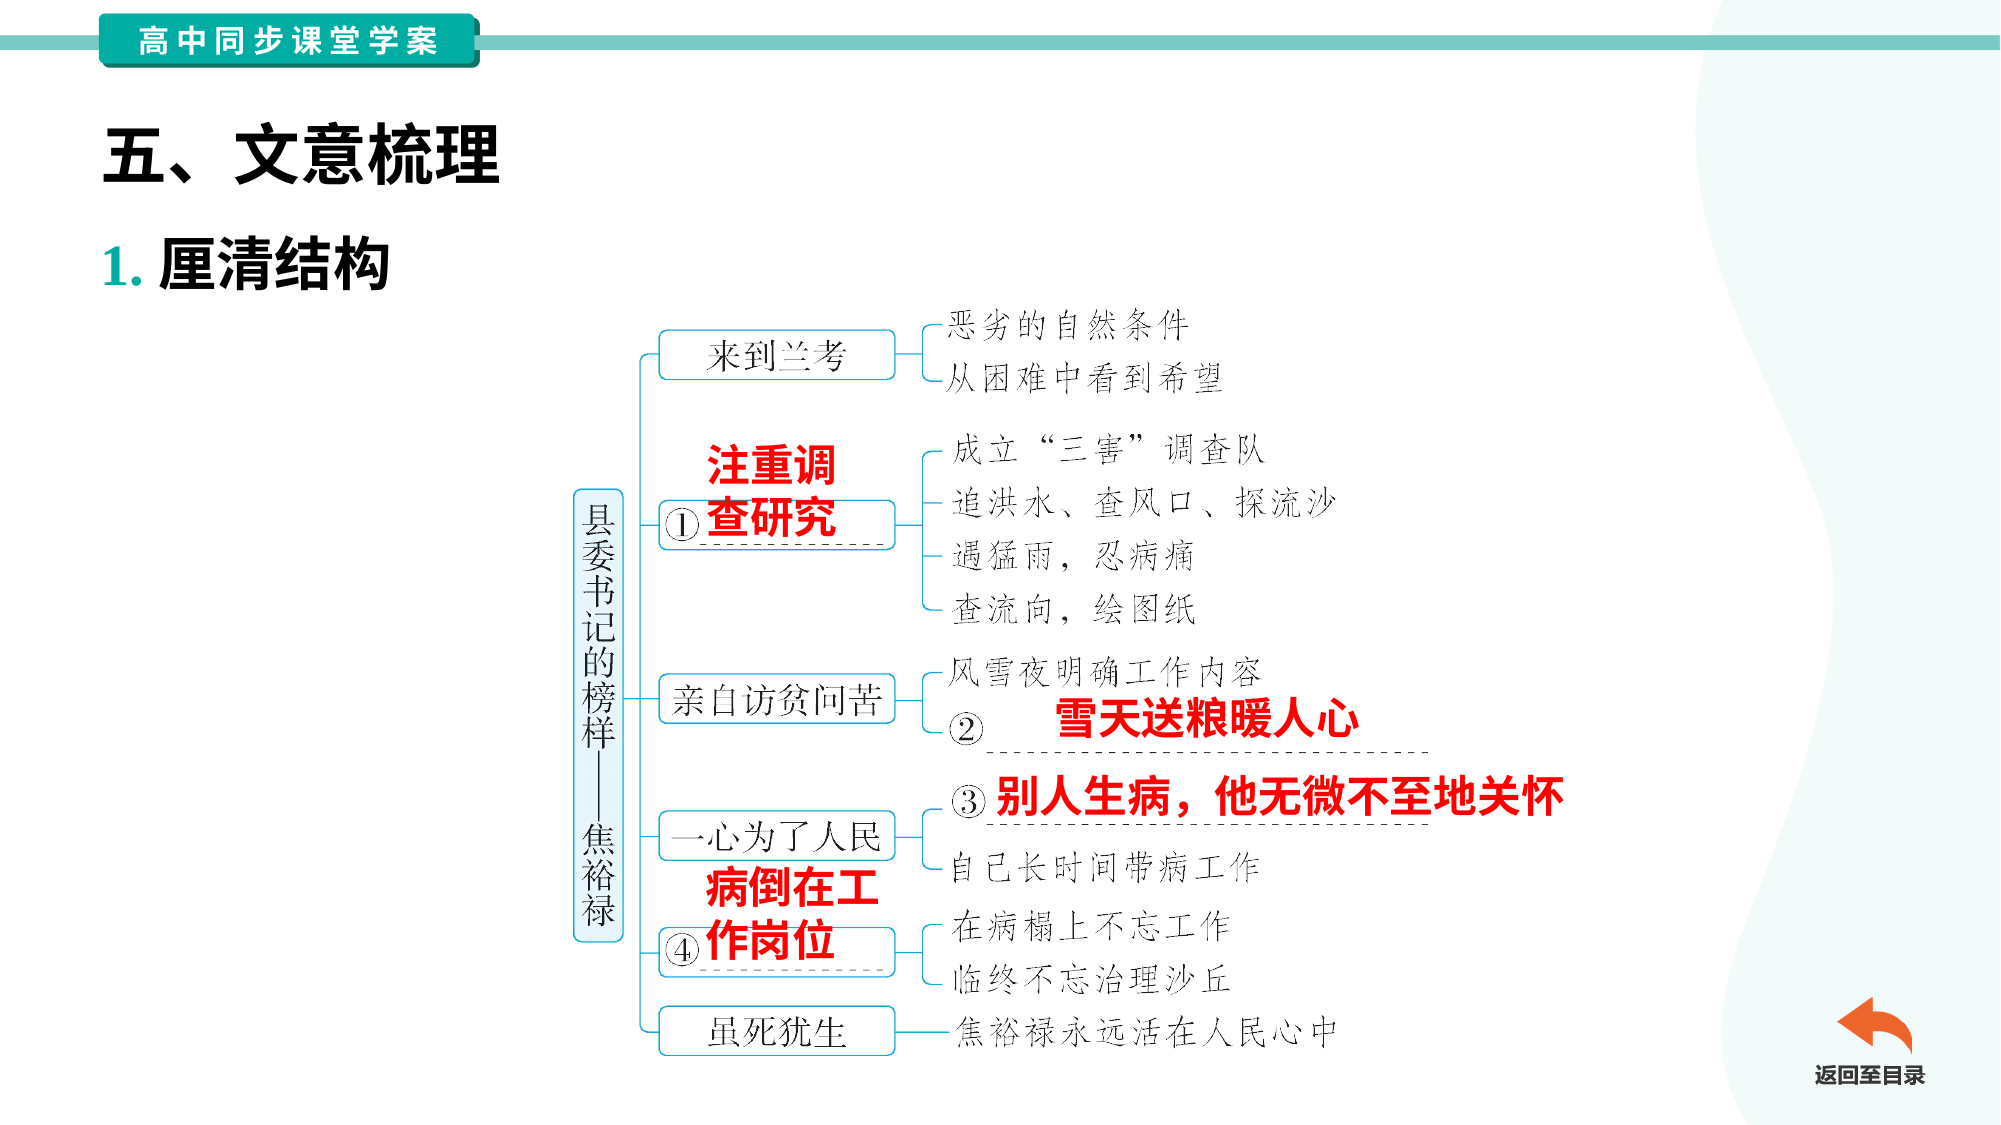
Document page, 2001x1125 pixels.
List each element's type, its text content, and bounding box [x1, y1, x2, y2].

text_box 1.厘清结构 [100, 192, 1899, 297]
text_box 五、文意梳理 [100, 76, 1899, 192]
text_box 别人生病，他无微不至地关怀 [1428, 767, 1677, 822]
picture [0, 0, 2000, 1125]
